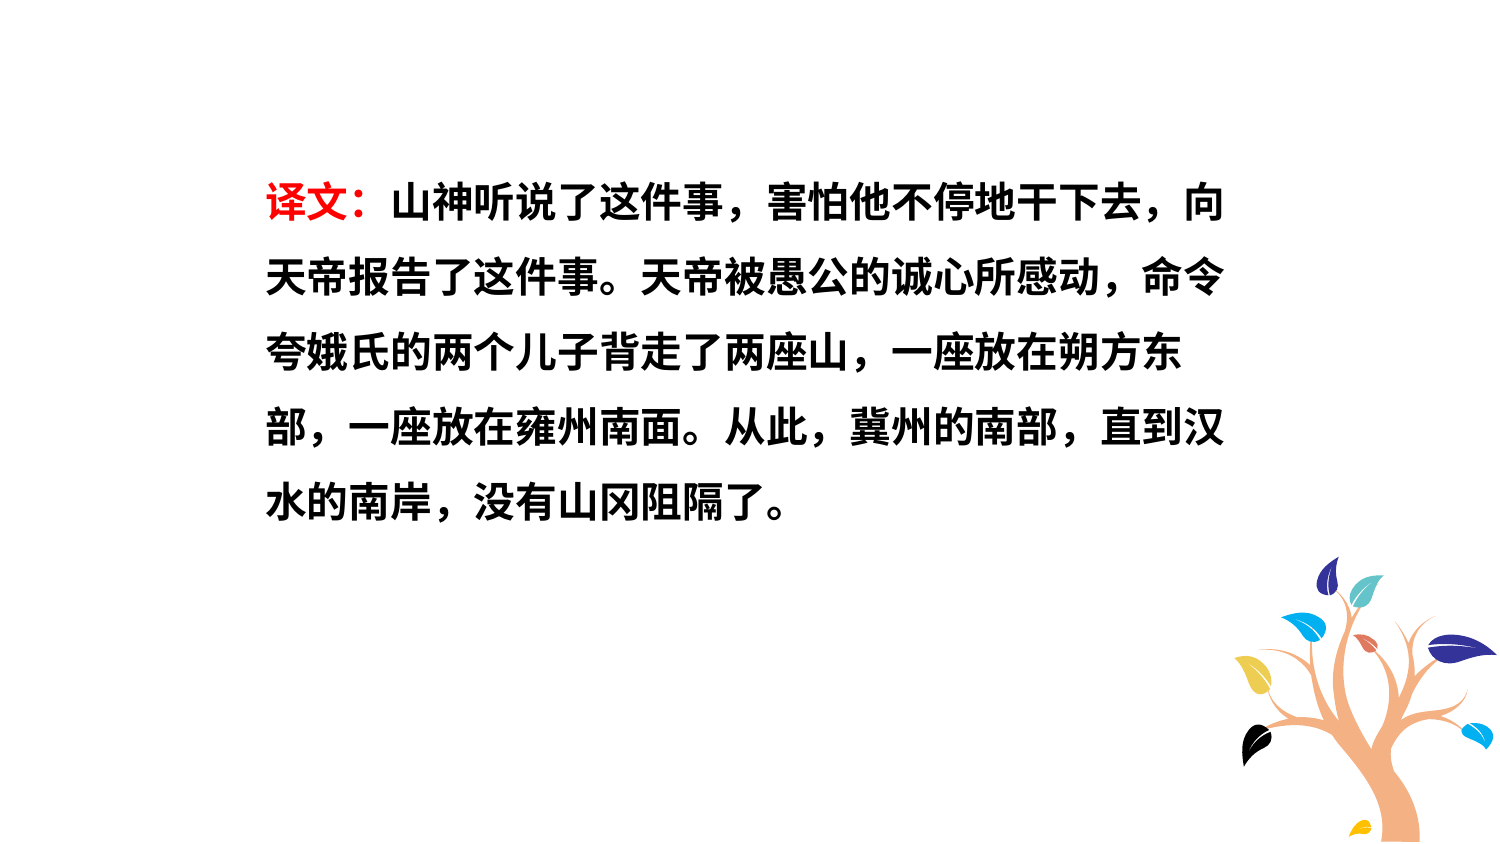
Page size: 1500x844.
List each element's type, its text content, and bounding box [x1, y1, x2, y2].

text_box 译文：山神听说了这件事，害怕他不停地干下去，向天帝报告了这件事。天帝被愚公的诚心所感动，命令夸娥氏的两个儿子背走了两座山，一座放在朔方东部，一座放在雍州南面。从此，冀州的南部，直到汉水的南岸，没有山冈阻隔了。 [250, 143, 1250, 534]
text_box [1316, 556, 1339, 596]
text_box [1280, 612, 1326, 642]
text_box [1242, 724, 1272, 767]
text_box [1256, 591, 1468, 842]
text_box [1427, 634, 1497, 664]
text_box [1461, 723, 1494, 750]
text_box [1353, 634, 1378, 653]
text_box [1234, 655, 1272, 695]
text_box [1348, 819, 1372, 837]
text_box [1349, 575, 1384, 608]
